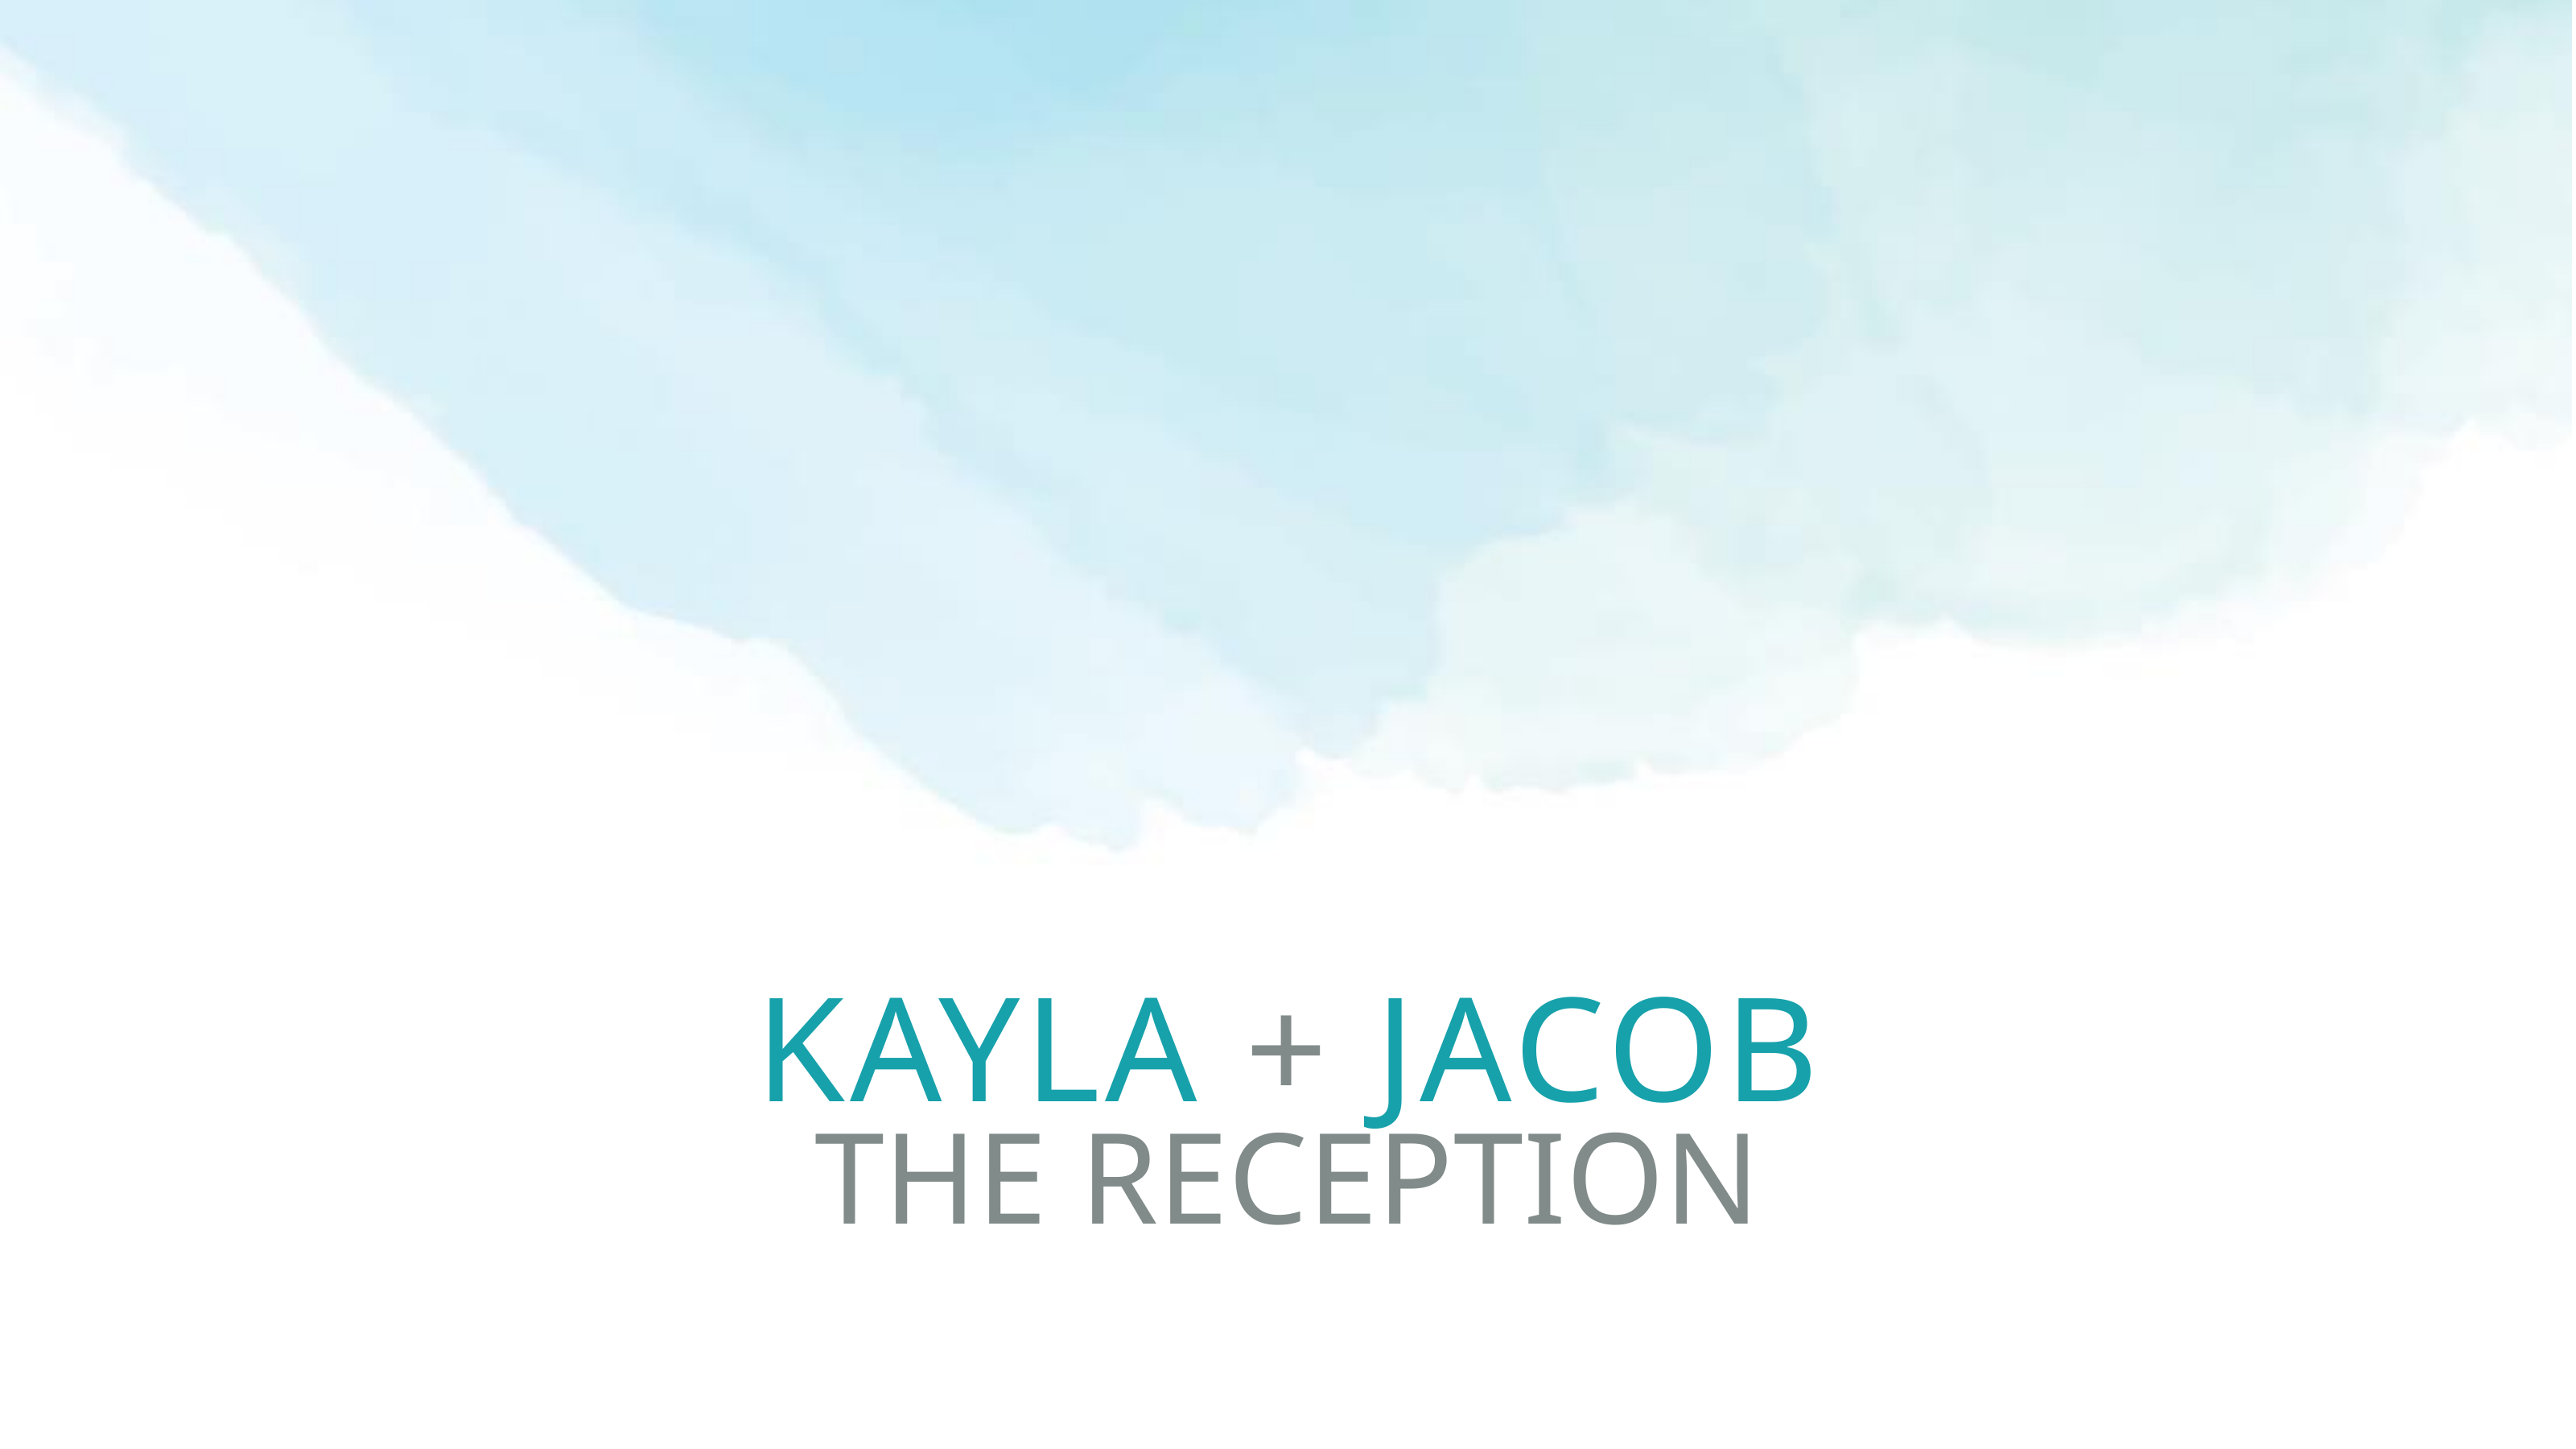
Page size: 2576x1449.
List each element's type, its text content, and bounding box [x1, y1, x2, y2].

title THE RECEPTION [176, 1108, 2398, 1259]
picture [0, 0, 2572, 971]
list Kayla + Jacob [192, 1006, 2383, 1104]
